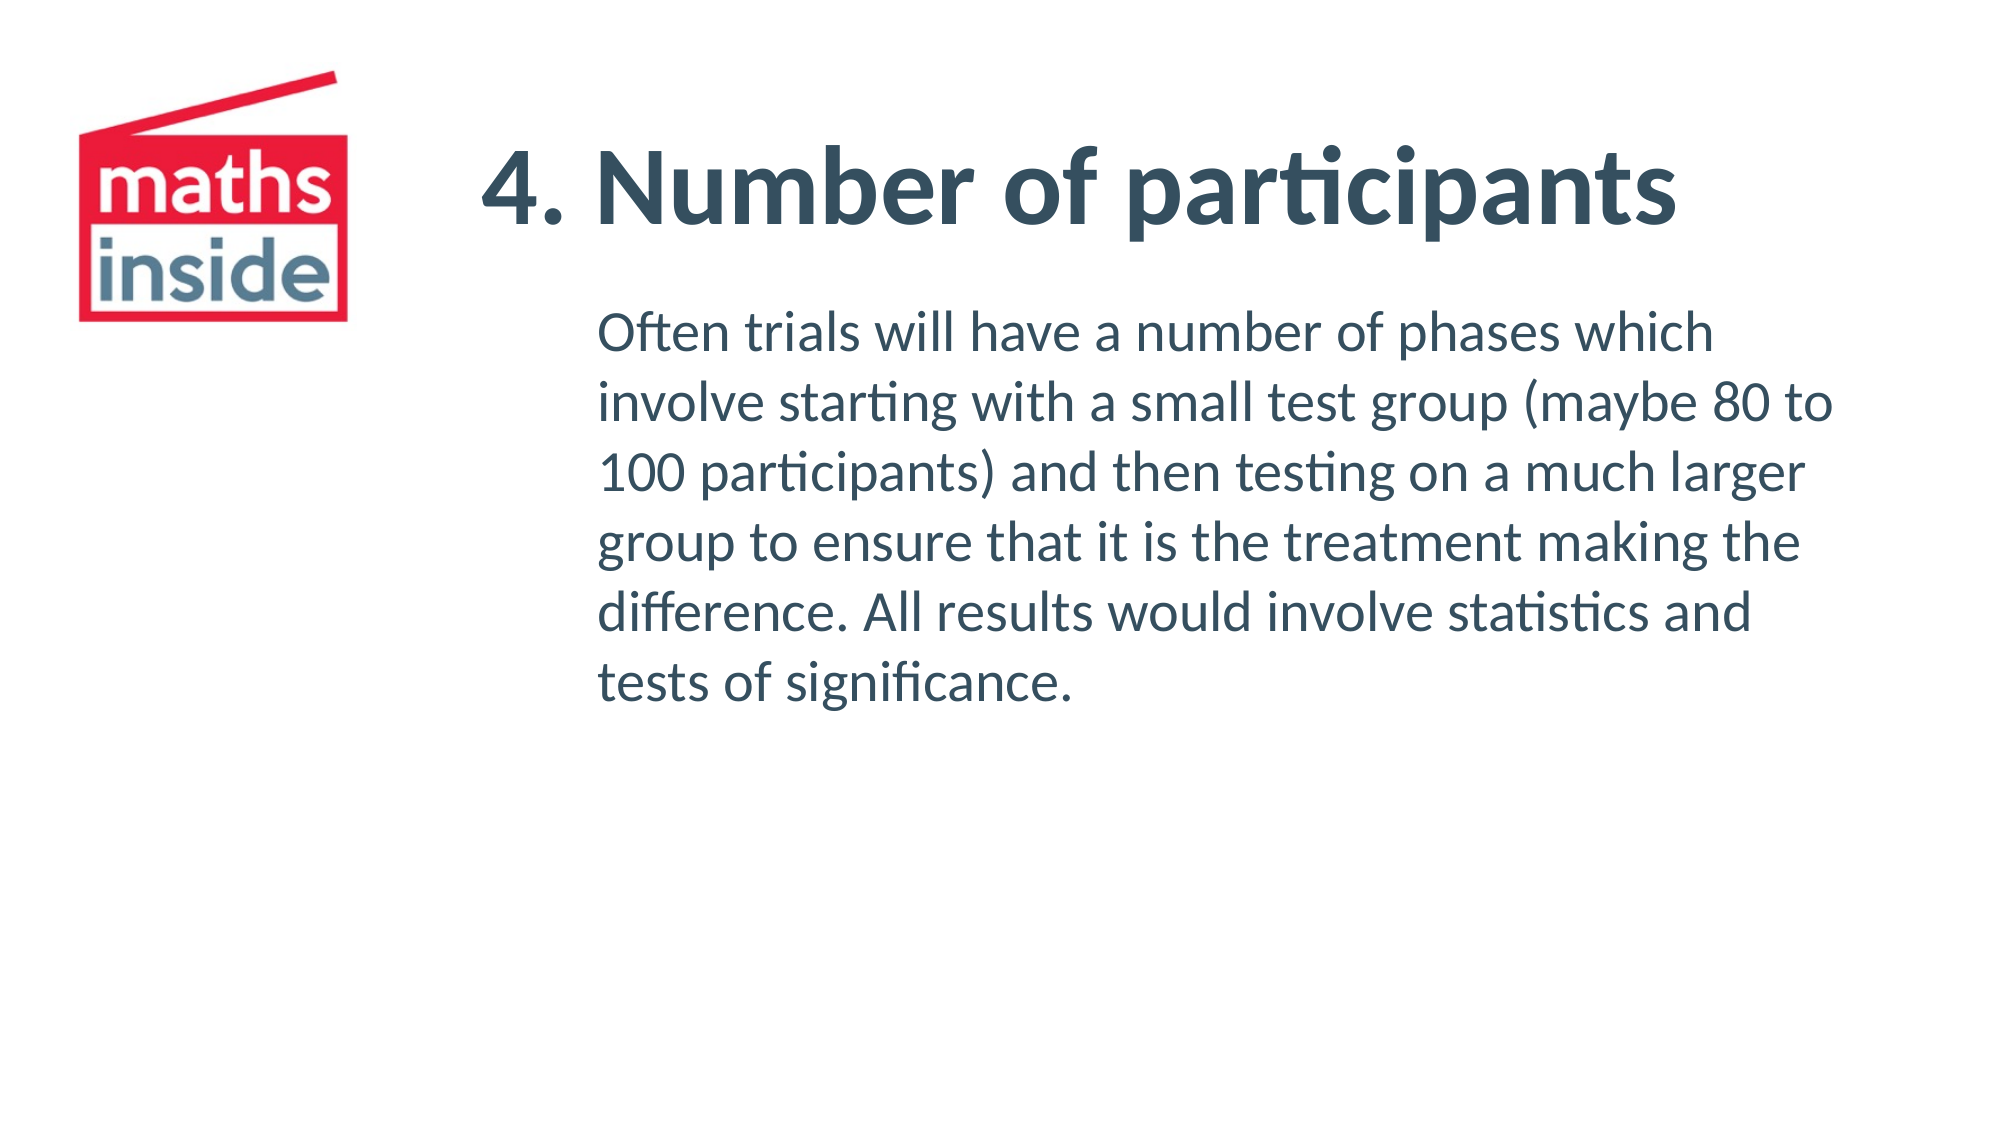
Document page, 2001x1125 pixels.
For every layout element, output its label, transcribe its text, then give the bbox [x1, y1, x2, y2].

text_box Often trials will have a number of phases which involve starting with a small test group (maybe 80 to 100 participants) and then testing on a much larger group to ensure that it is the treatment making the difference. All results would involve statistics and tests of significance. [591, 286, 1865, 842]
picture [70, 62, 357, 331]
text_box 4. Number of participants [475, 106, 1925, 287]
